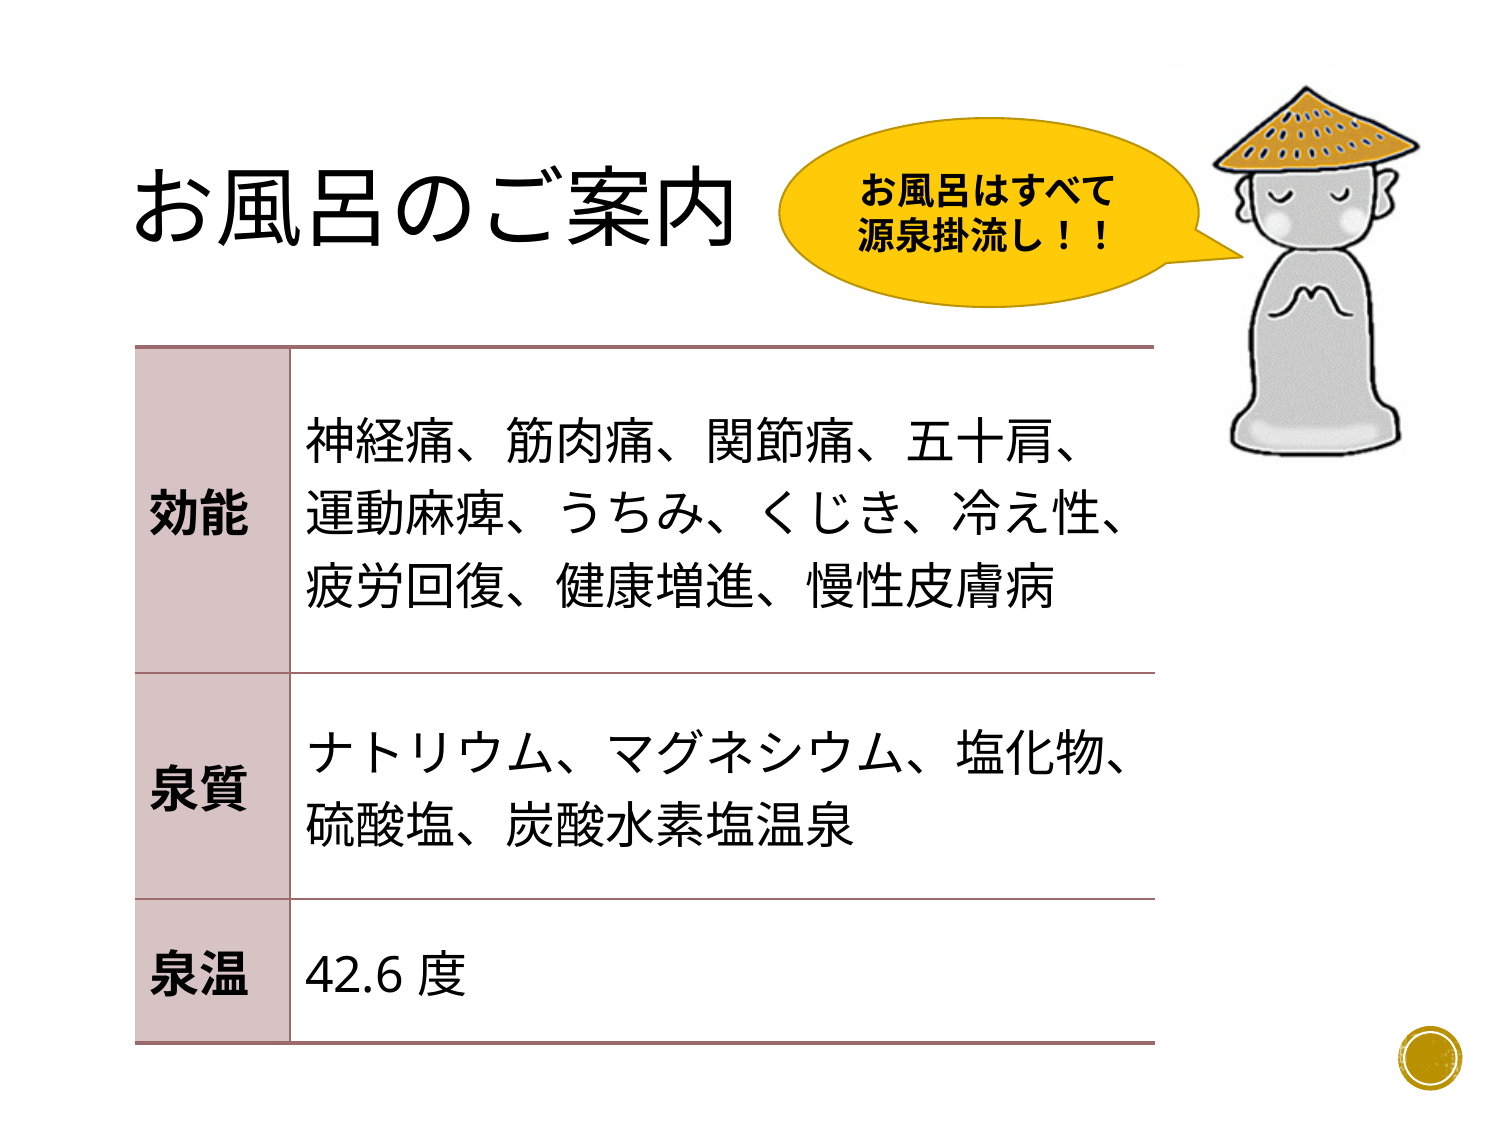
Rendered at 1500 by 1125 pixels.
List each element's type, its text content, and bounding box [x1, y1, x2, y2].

table_header 効能 [135, 349, 289, 672]
table_cell 泉質 [135, 674, 289, 898]
picture [1154, 63, 1465, 483]
table_header 神経痛、筋肉痛、関節痛、五十肩、 運動麻痺、うちみ、くじき、冷え性、疲労回復、健康増進、慢性皮膚病 [291, 349, 1155, 672]
table_cell 42.6度 [291, 900, 1155, 1041]
table_cell ナトリウム、マグネシウム、塩化物、硫酸塩、炭酸水素塩温泉 [291, 674, 1155, 898]
title お風呂のご案内 [112, 79, 1154, 344]
table_cell 泉温 [135, 900, 289, 1041]
text_box お風呂はすべて源泉掛流し！！ [778, 117, 1155, 309]
